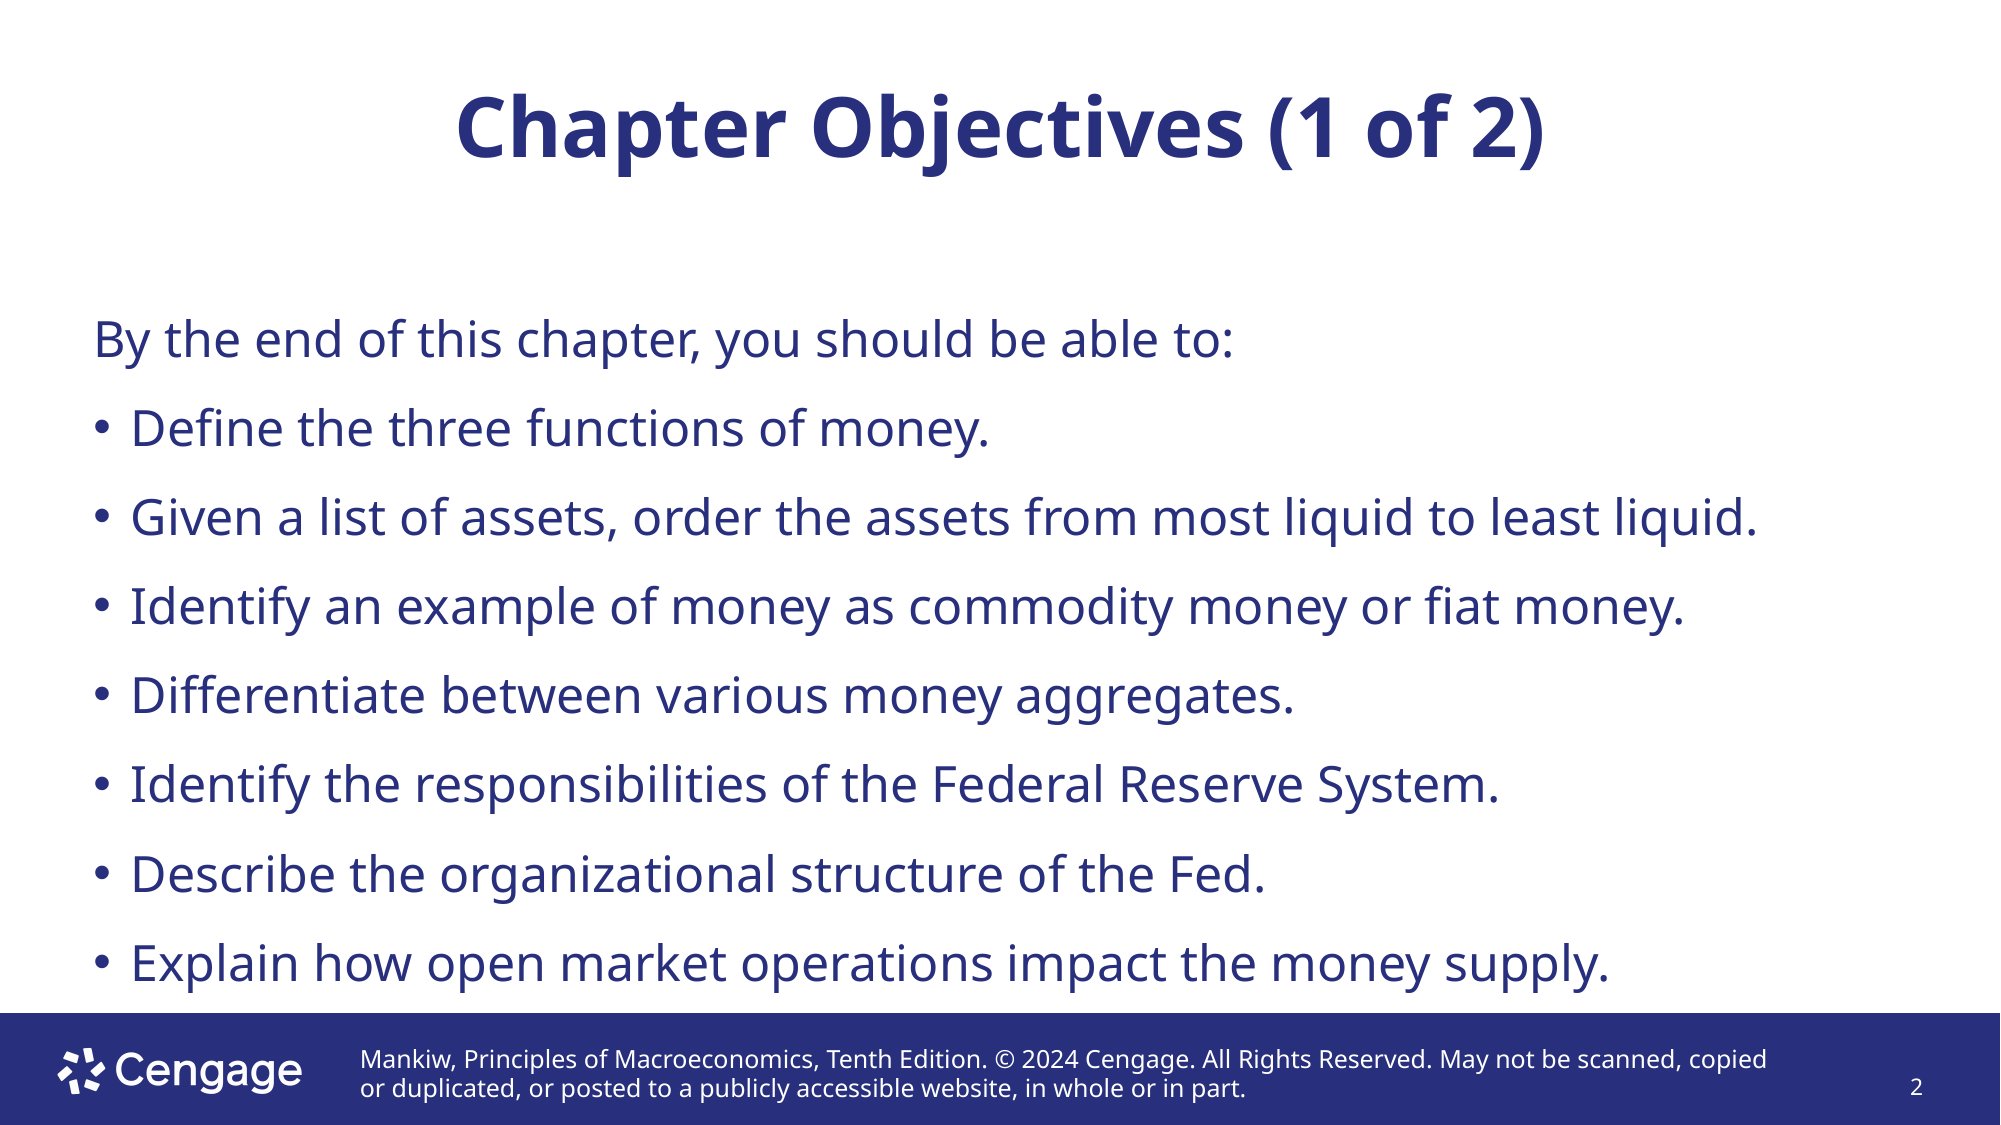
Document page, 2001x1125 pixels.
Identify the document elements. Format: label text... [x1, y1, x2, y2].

list By the end of this chapter, you should be able to: Define the three functions of money. Given a list of assets, order the assets from most liquid to least liquid. Identify an example of money as commodity money or fiat money. Differentiate between various money aggregates. Identify the responsibilities of the Federal Reserve System. Describe the organizational structure of the Fed. Explain how open market operations impact the money supply. [78, 299, 1923, 1014]
title Chapter Objectives (1 of 2) [78, 77, 1923, 278]
picture [30, 1020, 329, 1122]
